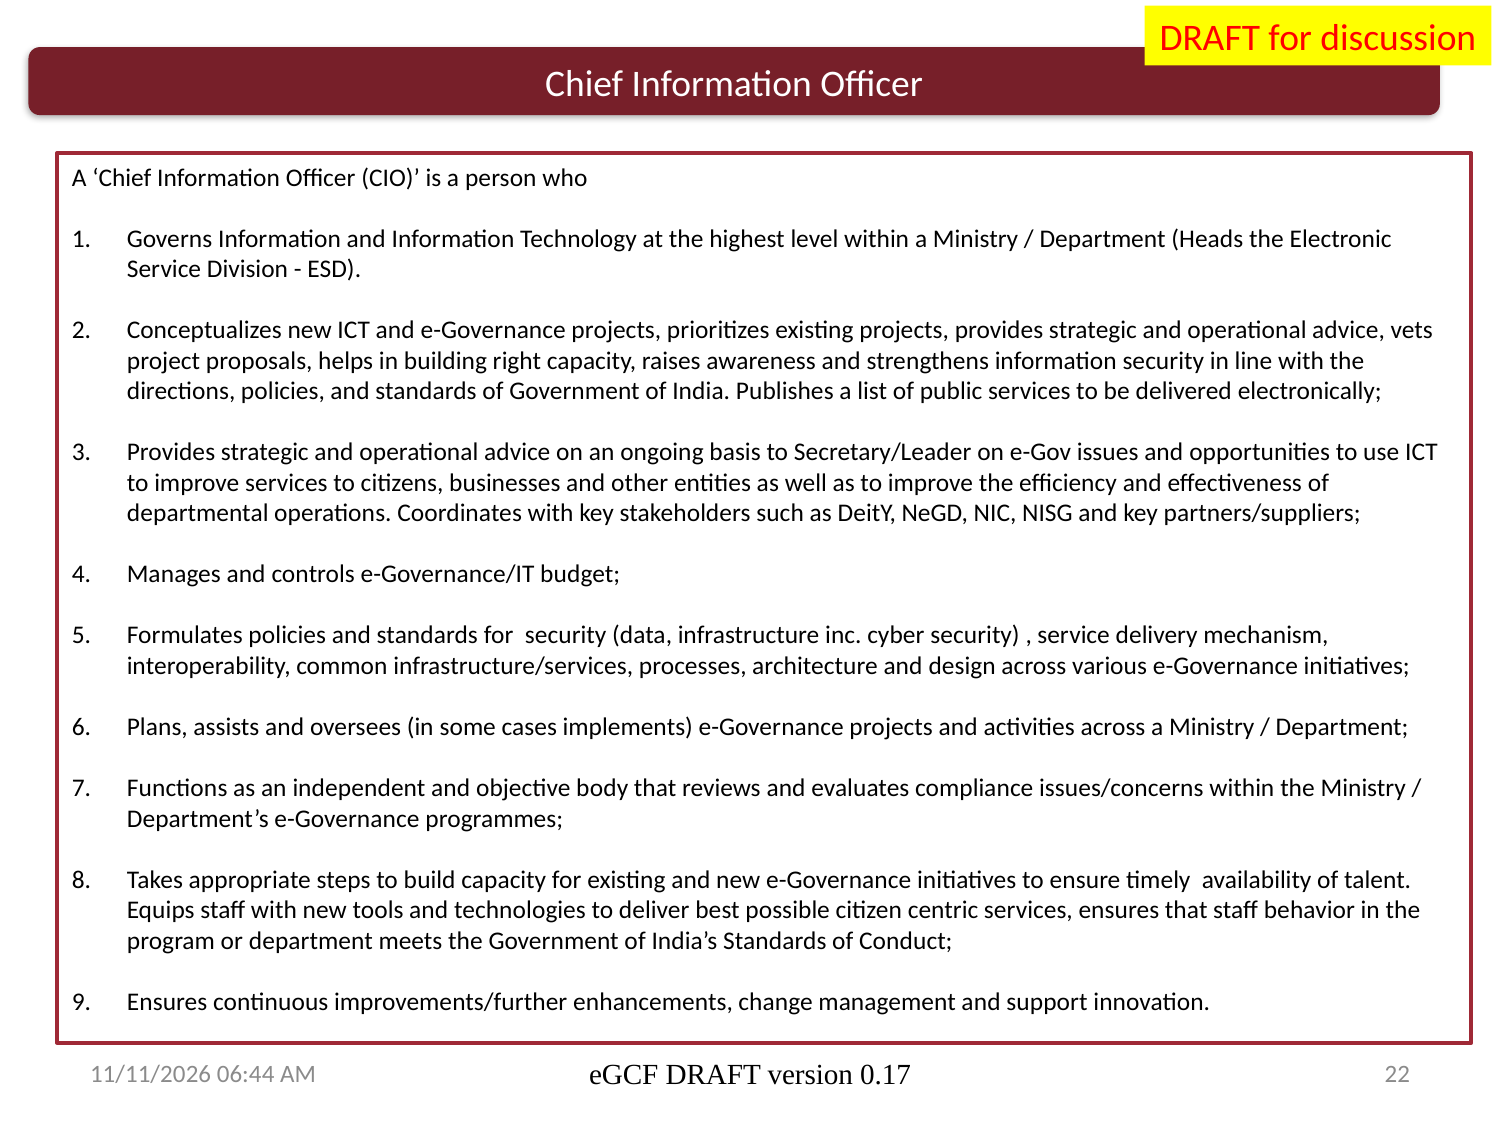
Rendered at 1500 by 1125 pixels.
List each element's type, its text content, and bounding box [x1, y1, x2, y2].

footer eGCF DRAFT version 0.17 [512, 1042, 988, 1103]
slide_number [75, 1042, 425, 1103]
text_box Chief Information Officer [27, 46, 1441, 116]
text_box A ‘Chief Information Officer (CIO)’ is a person who Governs Information and Information Technology at the highest level within a Ministry / Department (Heads the Electronic Service Division - ESD). Conceptualizes new ICT and e-Governance projects, prioritizes existing projects, provides strategic and operational advice, vets project proposals, helps in building right capacity, raises awareness and strengthens information security in line with the directions, policies, and standards of Government of India. Publishes a list of public services to be delivered electronically; Provides strategic and operational advice on an ongoing basis to Secretary/Leader on e-Gov issues and opportunities to use ICT to improve services to citizens, businesses and other entities as well as to improve the efficiency and effectiveness of departmental operations. Coordinates with key stakeholders such as DeitY, NeGD, NIC, NISG and key partners/suppliers; Manages and controls e-Governance/IT budget; Formulates policies and standards for security (data, infrastructure inc. cyber security) , service delivery mechanism, interoperability, common infrastructure/services, processes, architecture and design across various e-Governance initiatives; Plans, assists and oversees (in some cases implements) e-Governance projects and activities across a Ministry / Department; Functions as an independent and objective body that reviews and evaluates compliance issues/concerns within the Ministry / Department’s e-Governance programmes; Takes appropriate steps to build capacity for existing and new e-Governance initiatives to ensure timely availability of talent. Equips staff with new tools and technologies to deliver best possible citizen centric services, ensures that staff behavior in the program or department meets the Government of India’s Standards of Conduct; Ensures continuous improvements/further enhancements, change management and support innovation. [55, 151, 1473, 1045]
slide_number 22 [1074, 1042, 1425, 1103]
text_box DRAFT for discussion [1144, 5, 1492, 66]
